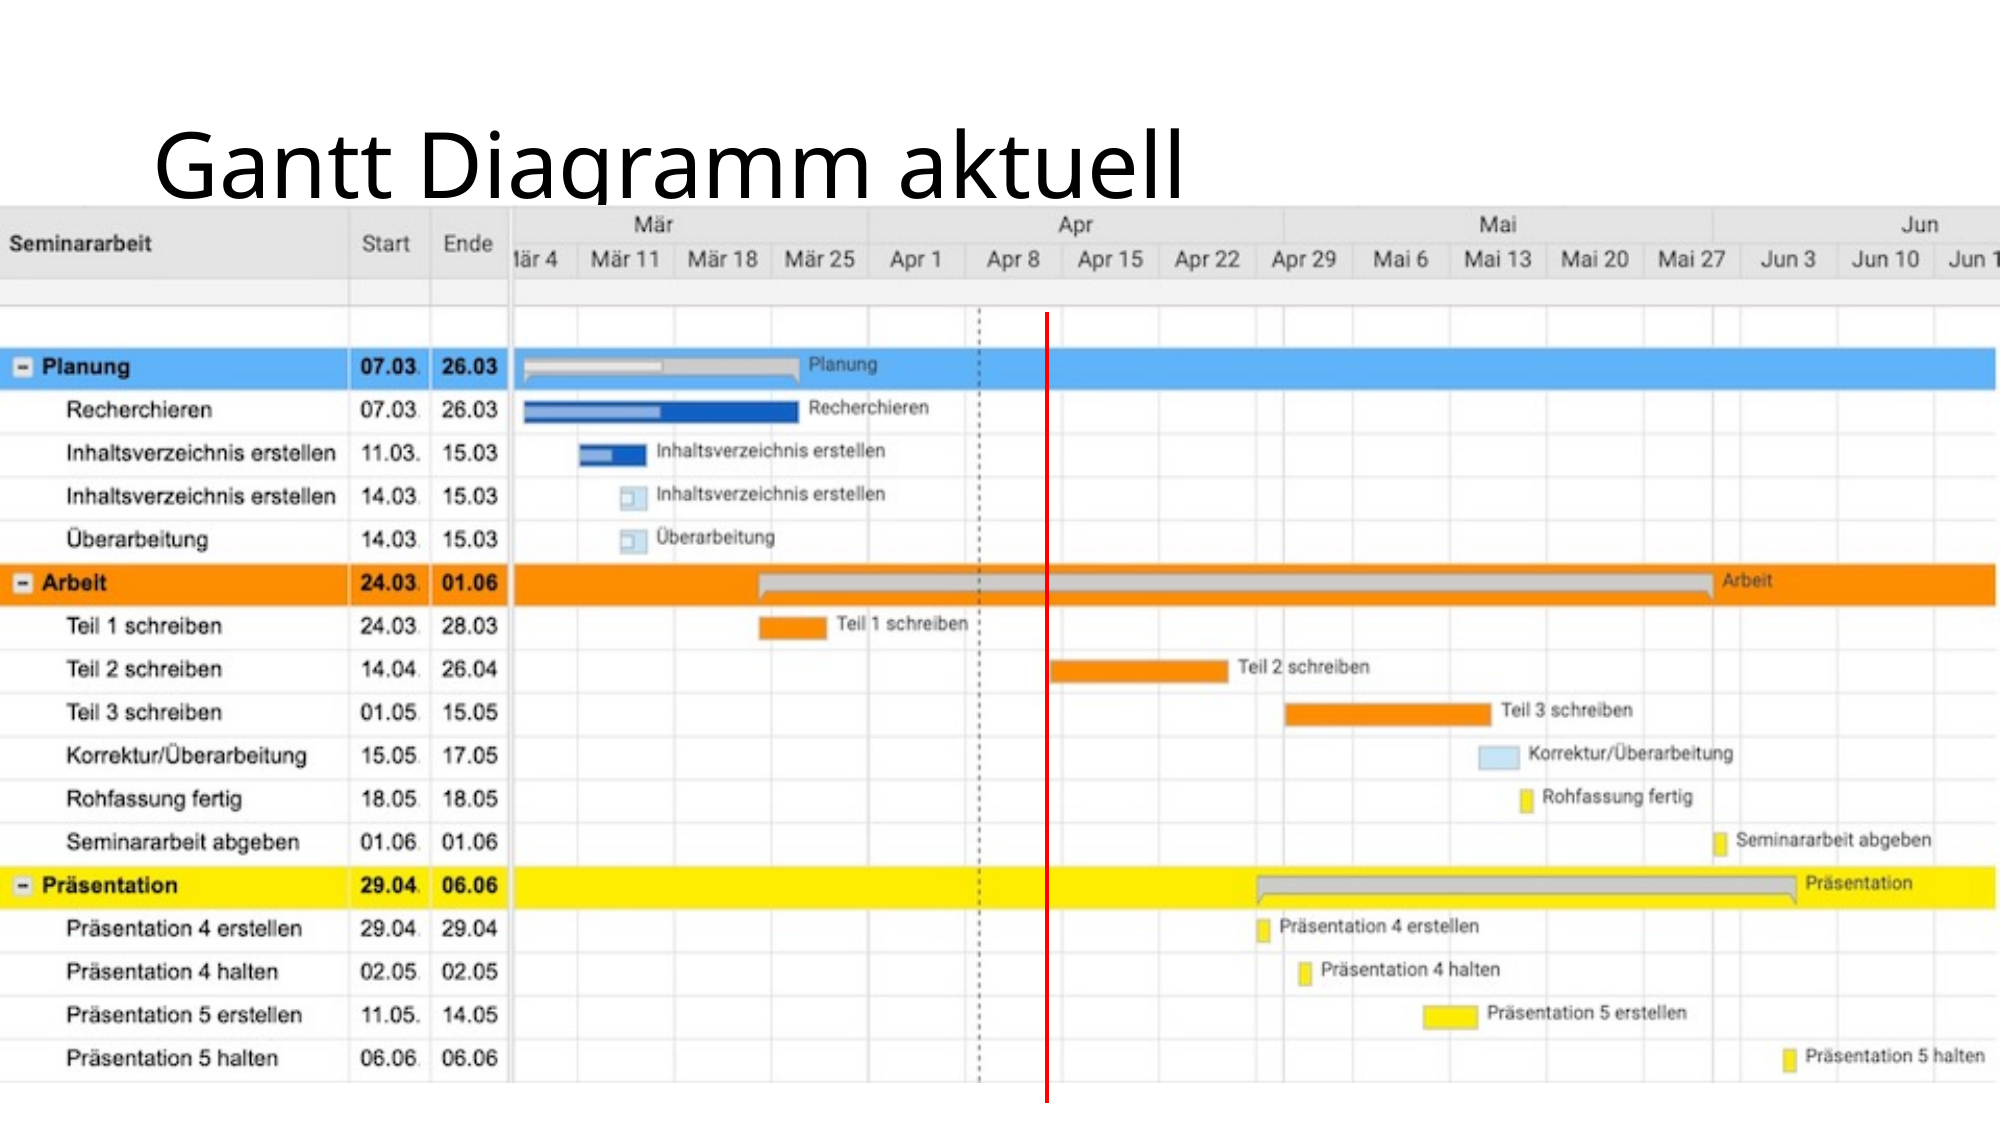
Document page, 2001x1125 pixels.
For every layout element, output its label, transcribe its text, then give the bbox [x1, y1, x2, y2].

picture [0, 205, 2000, 1083]
title Gantt Diagramm aktuell [137, 59, 1863, 205]
